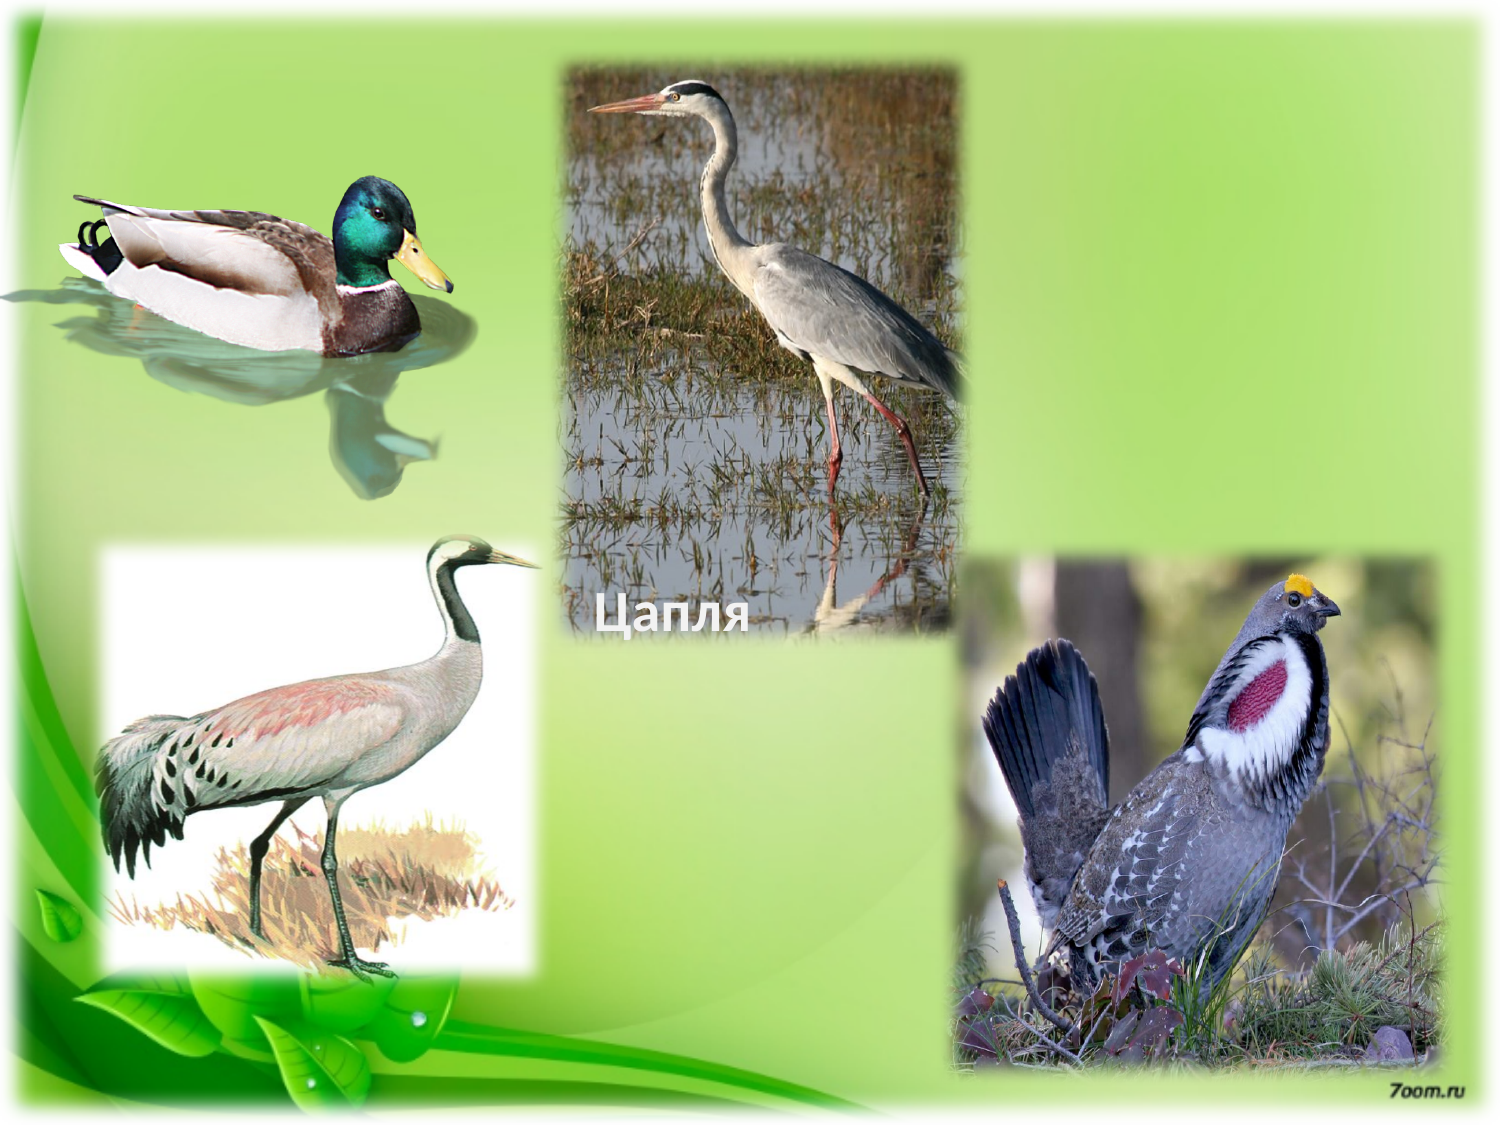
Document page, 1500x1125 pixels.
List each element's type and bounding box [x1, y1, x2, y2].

picture [0, 0, 1500, 1125]
text_box [480, 46, 978, 662]
